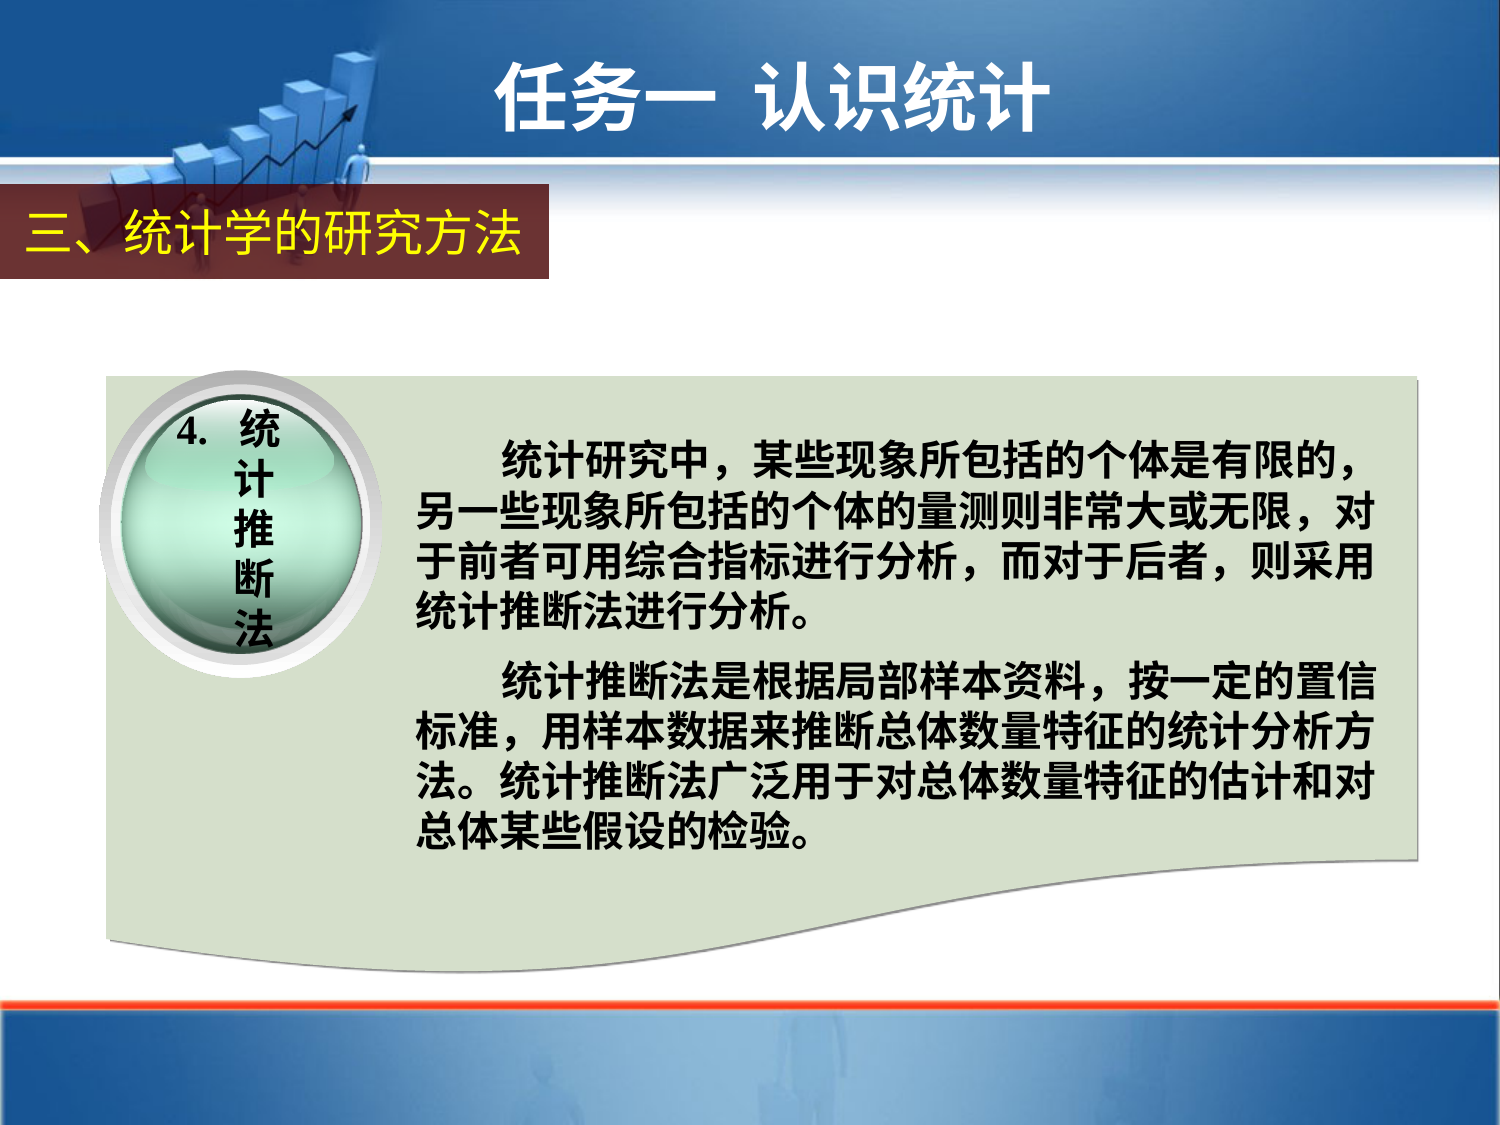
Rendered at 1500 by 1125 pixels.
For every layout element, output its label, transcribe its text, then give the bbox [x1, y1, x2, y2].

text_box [98, 370, 383, 678]
picture [0, 0, 1500, 1125]
text_box 任务一 认识统计 [478, 42, 1500, 148]
text_box [106, 376, 1418, 972]
text_box 三、统计学的研究方法 [0, 184, 549, 279]
text_box 统计研究中，某些现象所包括的个体是有限的，另一些现象所包括的个体的量测则非常大或无限，对于前者可用综合指标进行分析，而对于后者，则采用统计推断法进行分析。 统计推断法是根据局部样本资料，按一定的置信标准，用样本数据来推断总体数量特征的统计分析方法。统计推断法广泛用于对总体数量特征的估计和对总体某些假设的检验。 [401, 426, 1405, 863]
